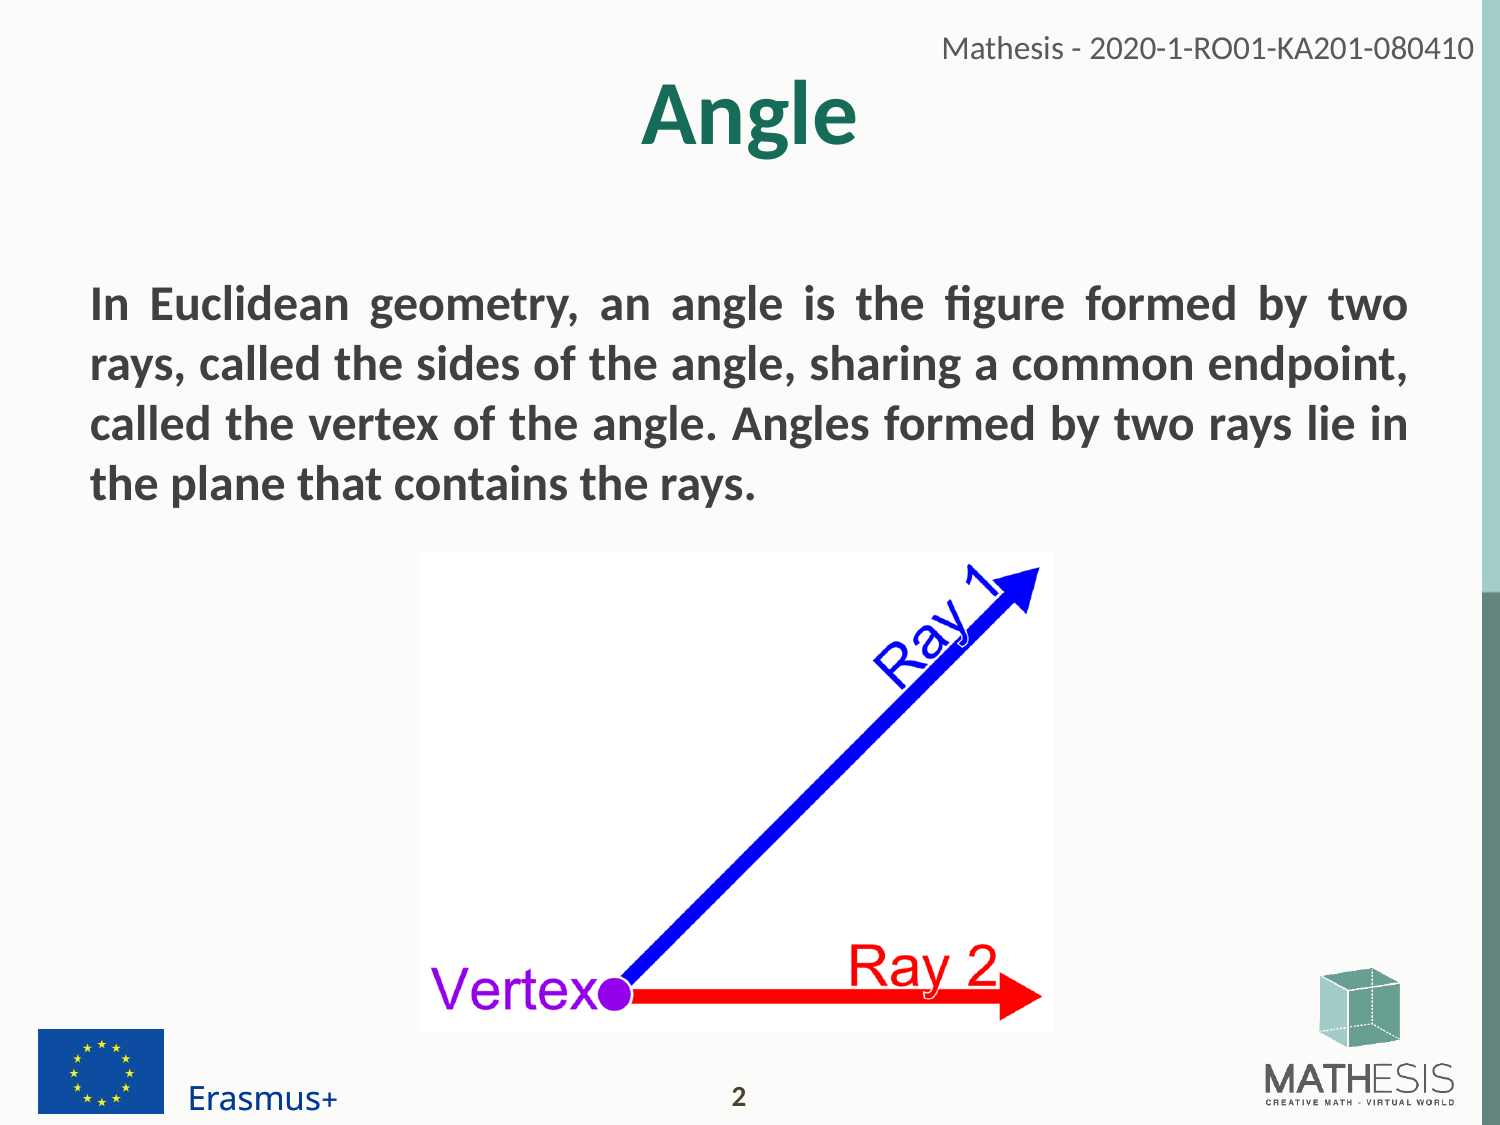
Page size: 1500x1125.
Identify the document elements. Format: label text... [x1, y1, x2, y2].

picture [38, 1029, 164, 1114]
list In Euclidean geometry, an angle is the figure formed by two rays, called the sides of the angle, sharing a common endpoint, called the vertex of the angle. Angles formed by two rays lie in the plane that contains the rays. [75, 262, 1425, 1005]
title Angle [75, 45, 1425, 233]
picture [418, 551, 1054, 1031]
